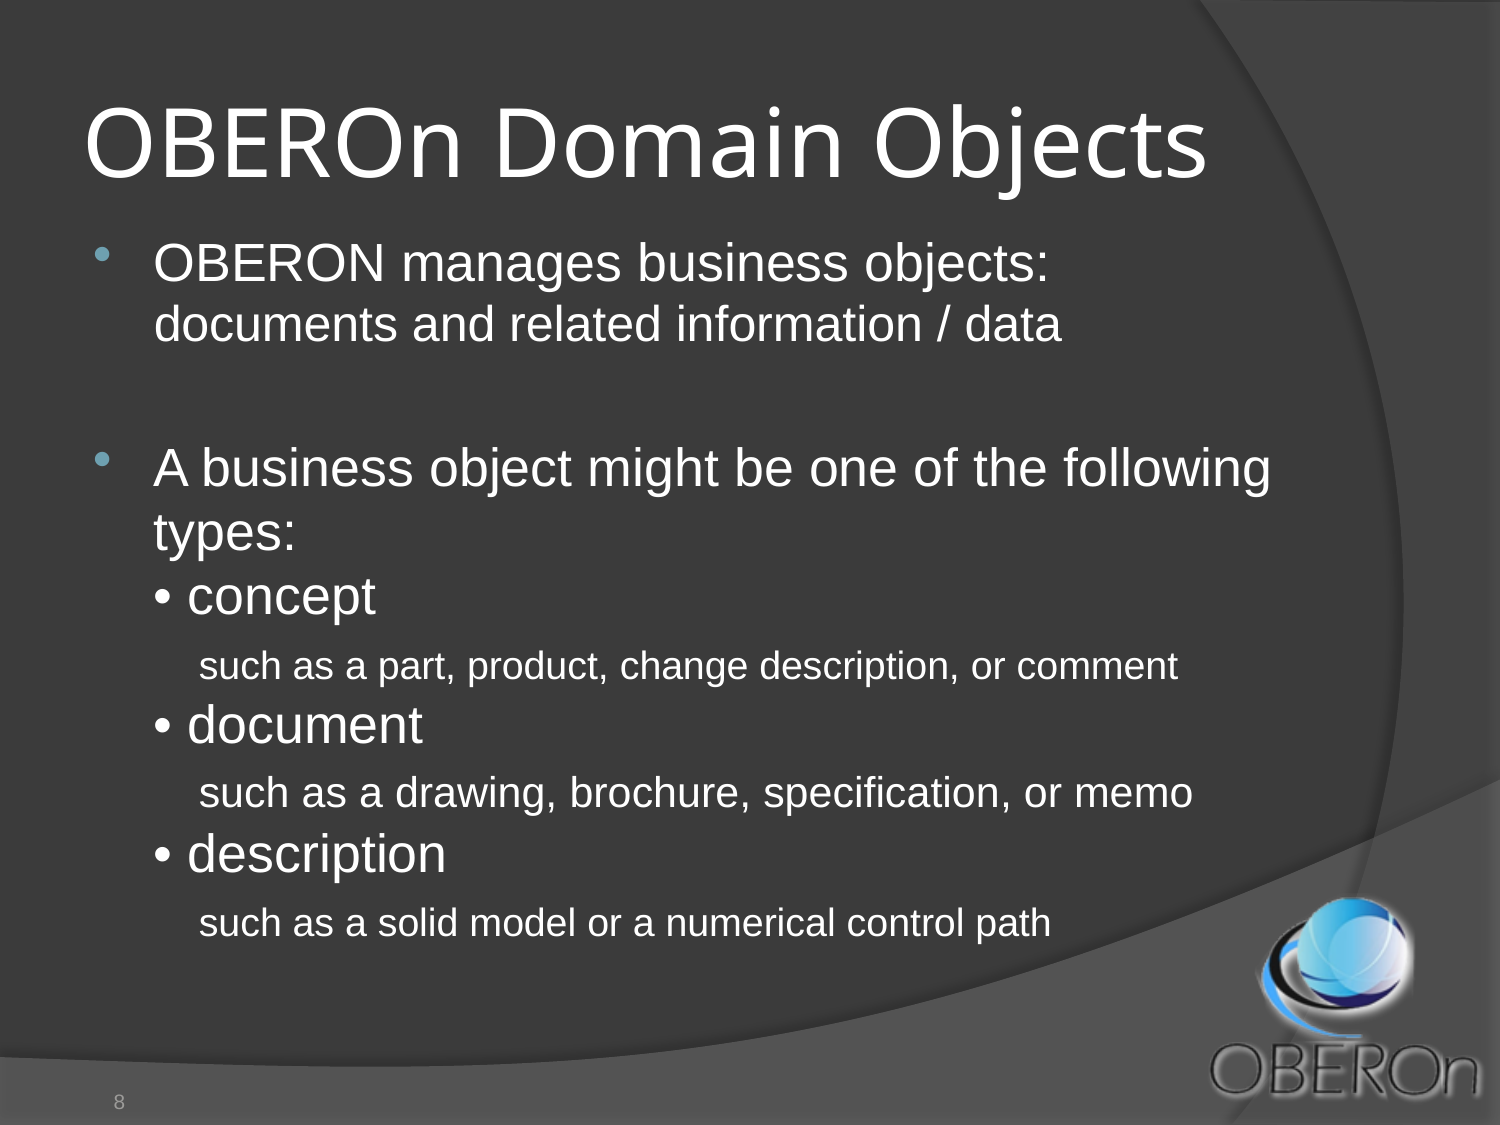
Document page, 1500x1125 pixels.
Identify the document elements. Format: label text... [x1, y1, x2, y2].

slide_number 8 [0, 1053, 125, 1114]
list OBERON manages business objects: documents and related information / data A business object might be one of the following types: • concept such as a part, product, change description, or comment • document such as a drawing, brochure, specification, or memo • description such as a solid model or a numerical control path [75, 219, 1300, 963]
title OBEROn Domain Objects [75, 45, 1300, 219]
picture [1198, 892, 1489, 1105]
